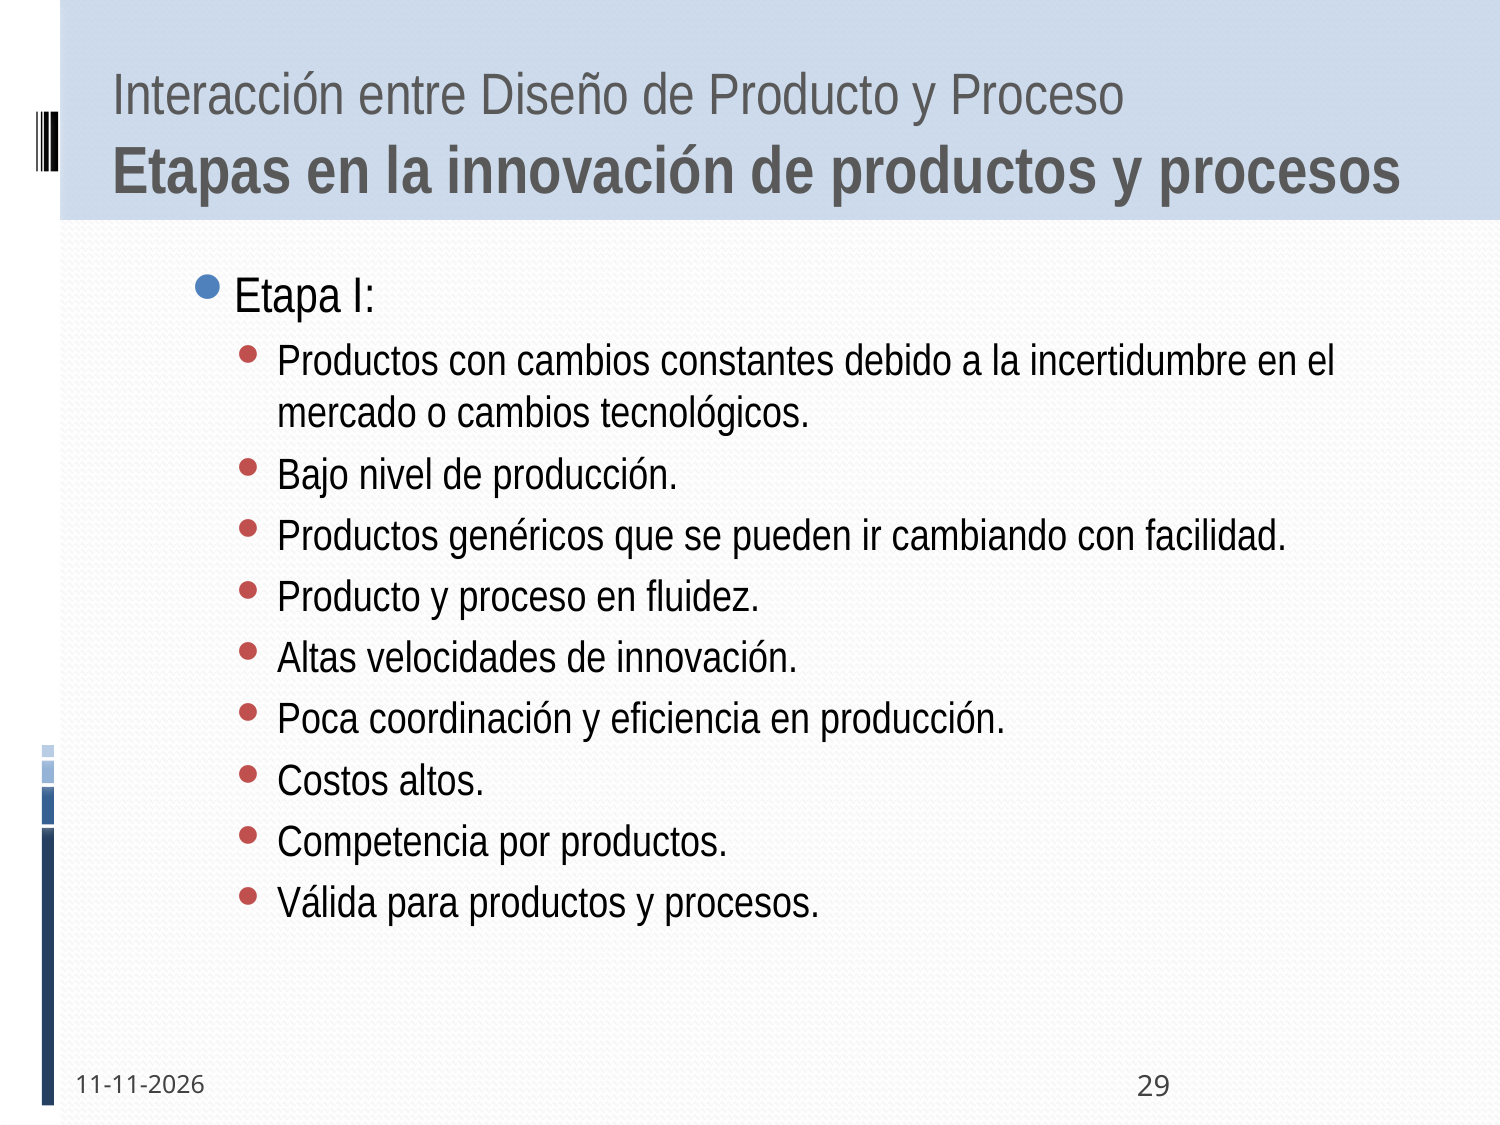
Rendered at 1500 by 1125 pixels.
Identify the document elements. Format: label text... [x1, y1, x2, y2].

slide_number 29 [1045, 1046, 1171, 1107]
list Etapa I: Productos con cambios constantes debido a la incertidumbre en el mercado o cambios tecnológicos. Bajo nivel de producción. Productos genéricos que se pueden ir cambiando con facilidad. Producto y proceso en fluidez. Altas velocidades de innovación. Poca coordinación y eficiencia en producción. Costos altos. Competencia por productos. Válida para productos y procesos. [111, 255, 1436, 1038]
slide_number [75, 1042, 243, 1103]
title Interacción entre Diseño de Producto y Proceso Etapas en la innovación de productos y procesos [111, 18, 1436, 207]
